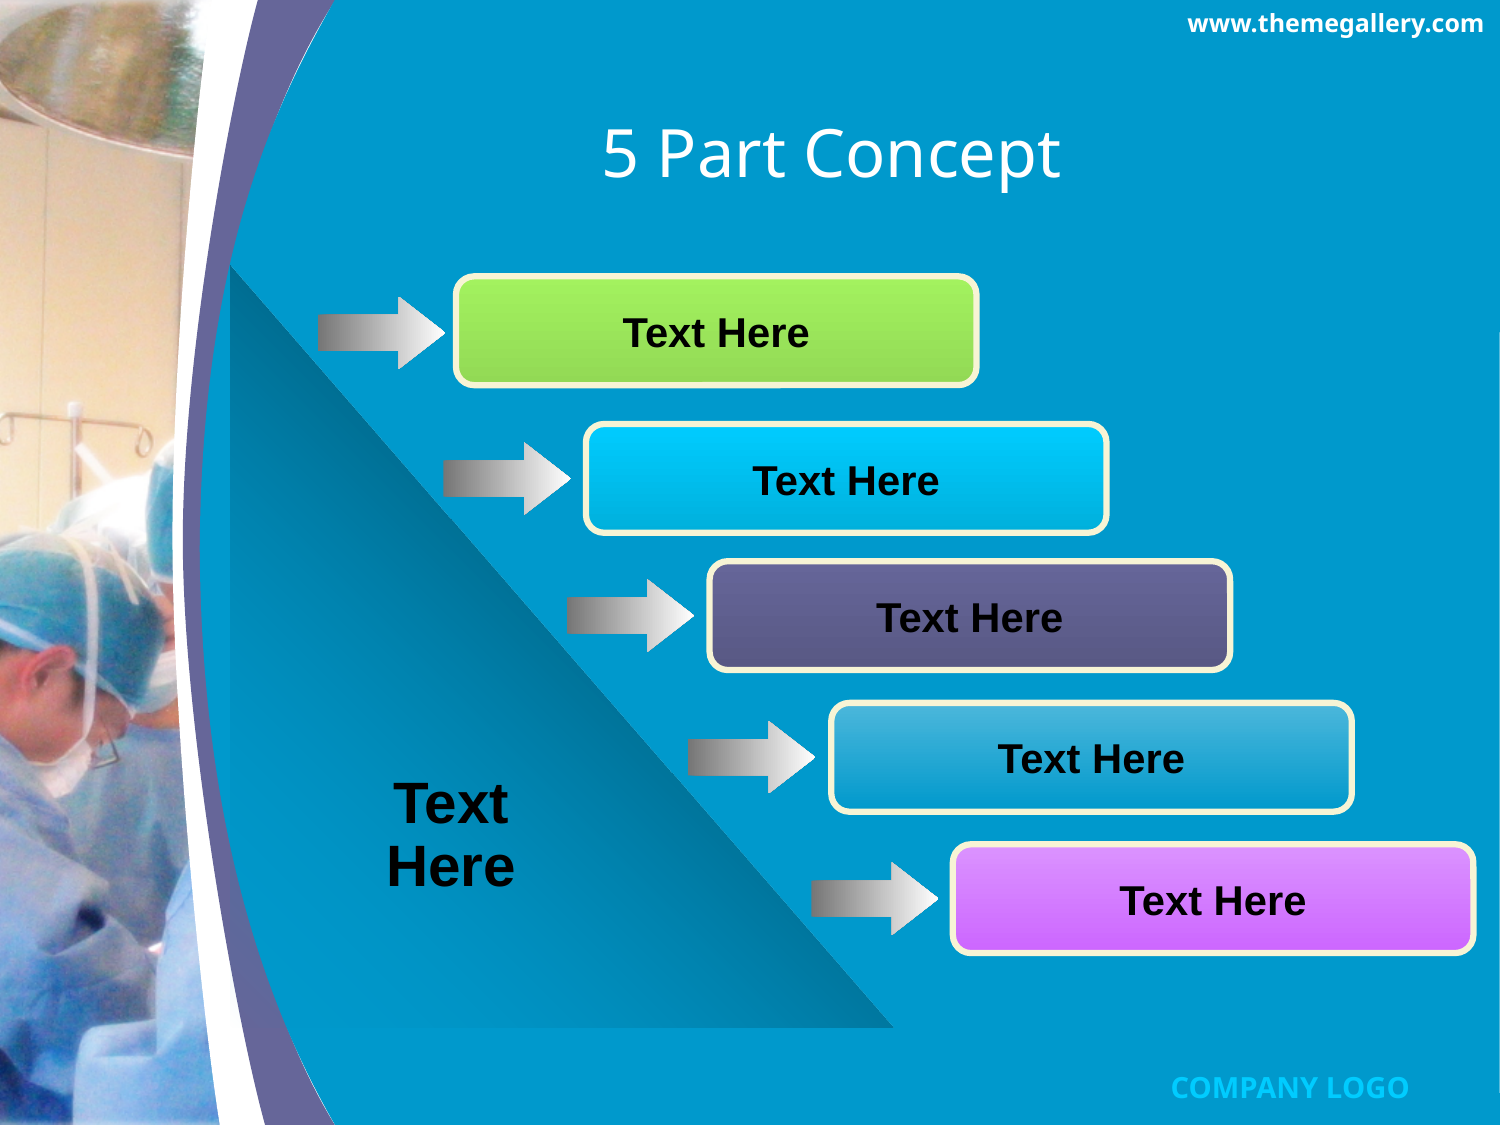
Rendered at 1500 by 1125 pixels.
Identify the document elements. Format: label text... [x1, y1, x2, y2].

picture [583, 421, 1109, 535]
text_box [687, 721, 816, 794]
picture [0, 0, 219, 1125]
text_box [318, 296, 446, 369]
text_box Text Here [831, 702, 1352, 812]
text_box [811, 862, 939, 935]
text_box Text Here [952, 844, 1474, 954]
text_box Text Here [585, 423, 1107, 533]
text_box Text Here [230, 265, 893, 1028]
text_box Text Here [455, 276, 977, 386]
text_box [443, 442, 571, 515]
picture [950, 842, 1476, 956]
footer www.themegallery.com [873, 0, 1500, 48]
picture [453, 274, 979, 388]
text_box Text Here [709, 561, 1231, 671]
picture [707, 559, 1233, 673]
text_box [566, 579, 694, 652]
picture [829, 700, 1354, 814]
title 5 Part Concept [218, 94, 1446, 209]
